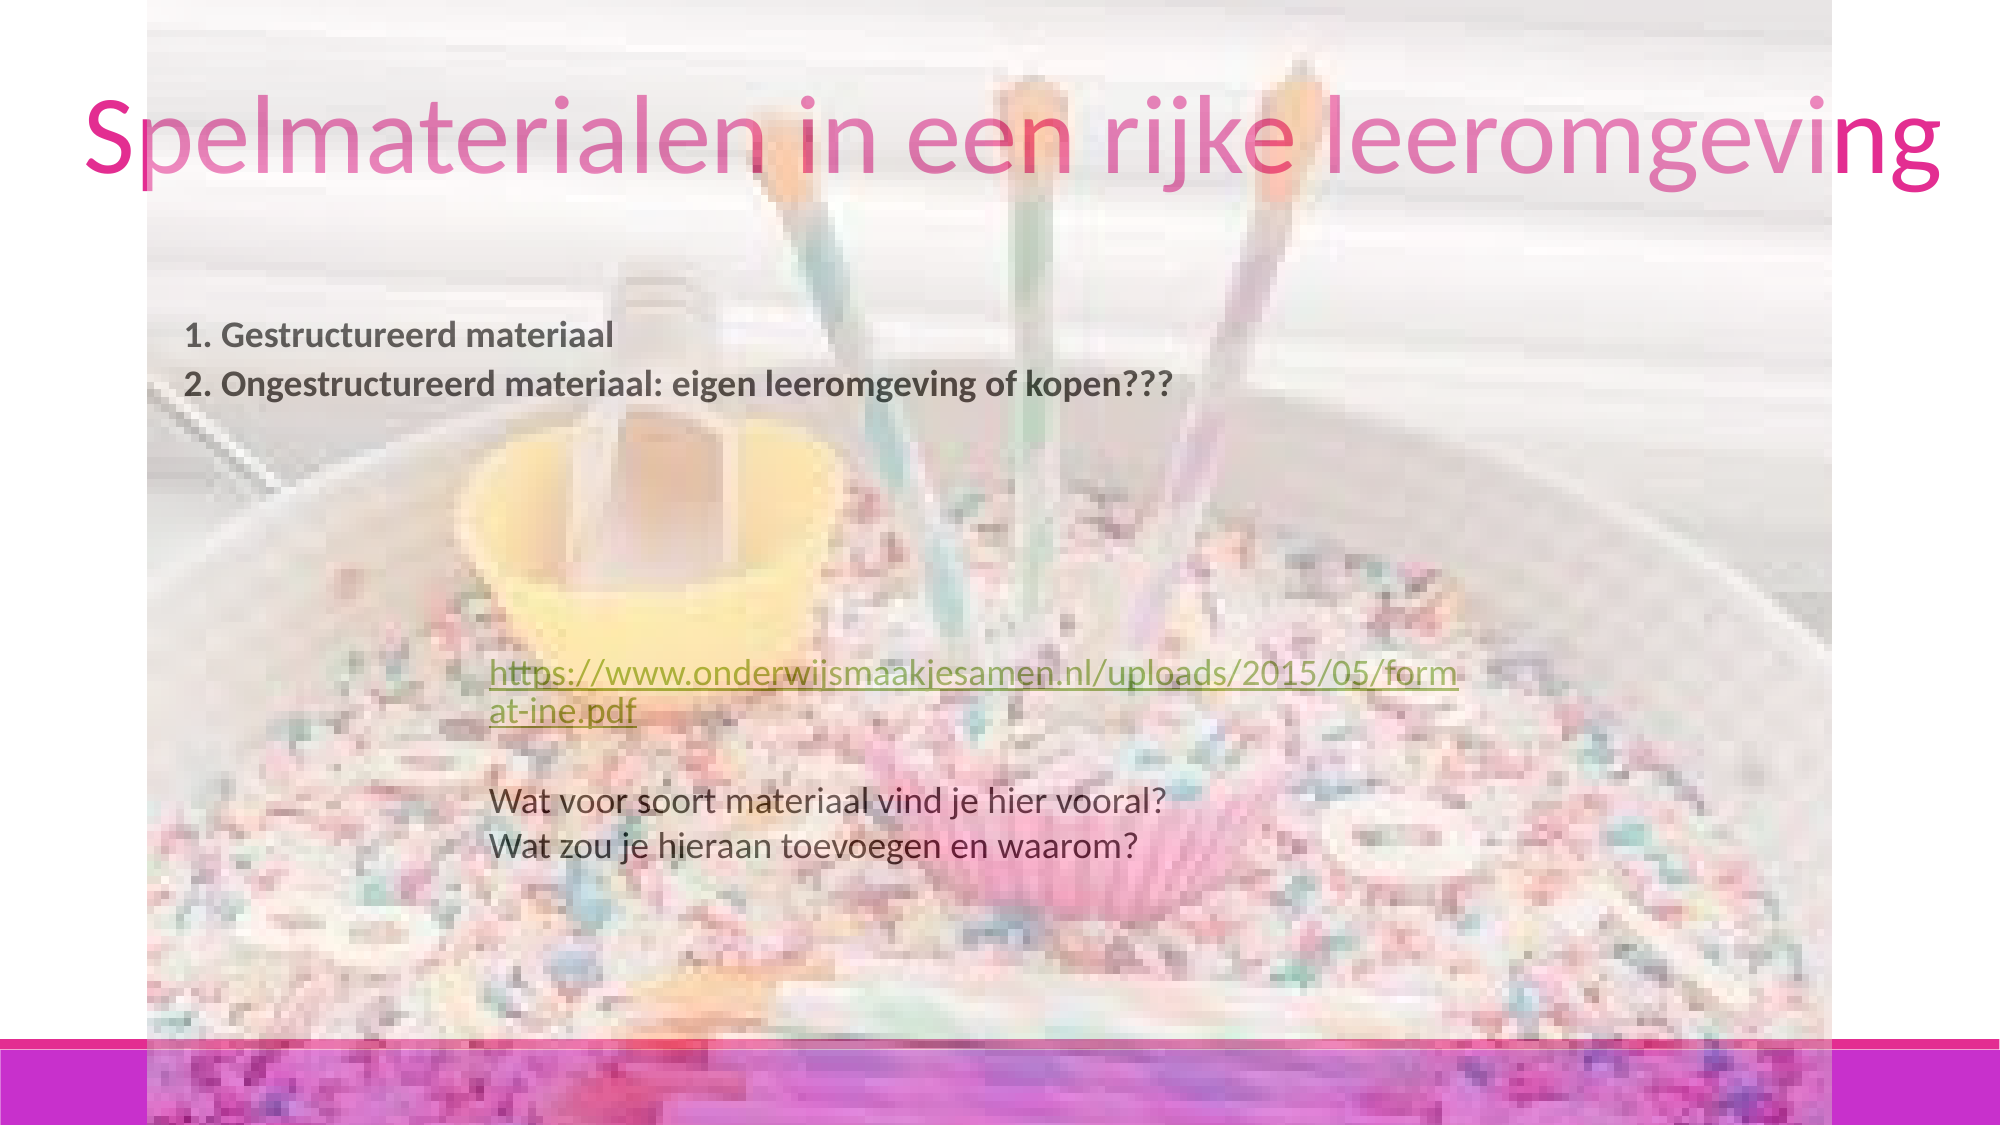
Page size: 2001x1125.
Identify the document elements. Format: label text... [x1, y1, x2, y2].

text_box Spelmaterialen in een rijke leeromgeving [1840, 53, 1960, 204]
text_box Spelmaterialen in een rijke leeromgeving [68, 53, 143, 204]
picture [146, 0, 1832, 1125]
